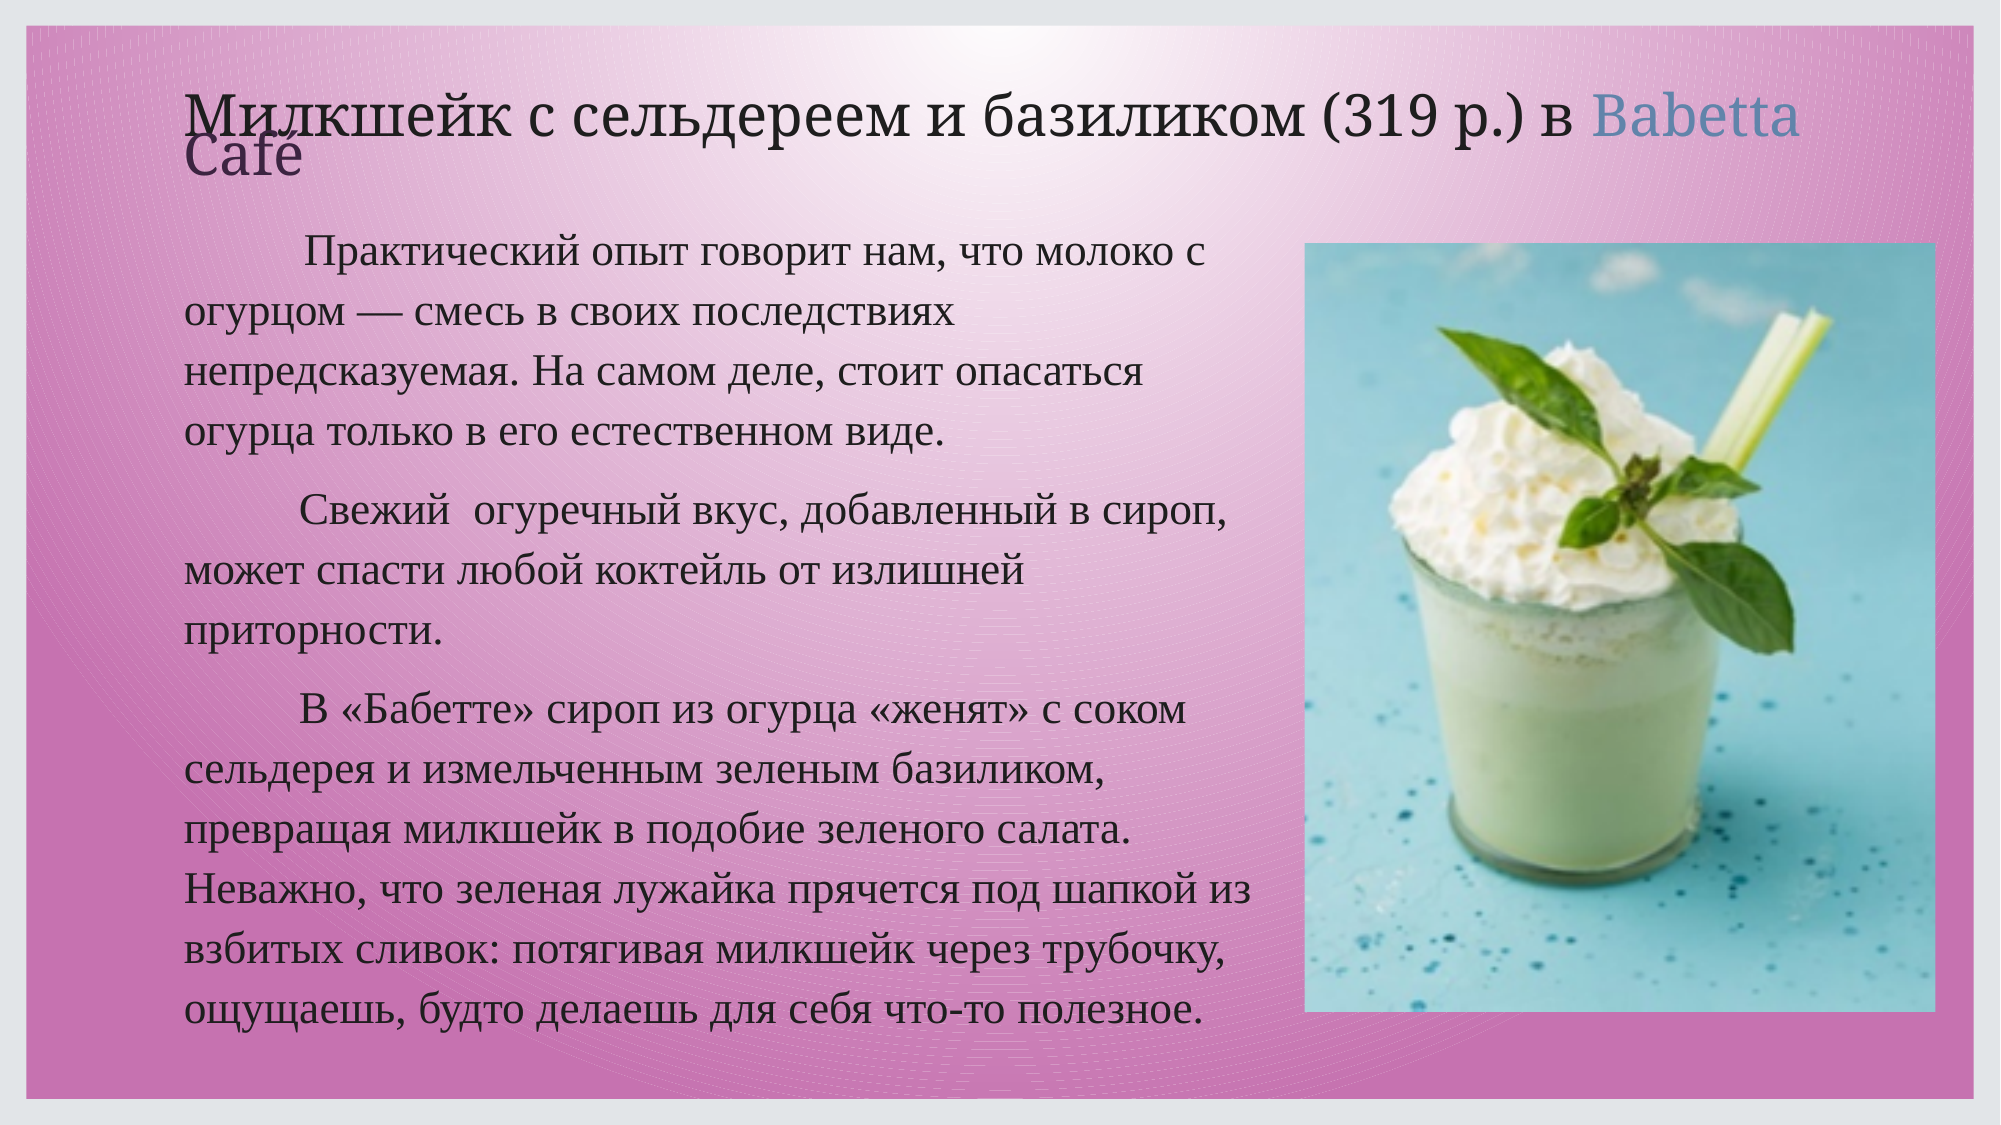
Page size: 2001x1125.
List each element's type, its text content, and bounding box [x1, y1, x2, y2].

title Милкшейк с сельдереем и базиликом (319 р.) в Babetta Café [168, 72, 1915, 244]
list Практический опыт говорит нам, что молоко с огурцом — смесь в своих последствиях непредсказуемая. На самом деле, стоит опасаться огурца только в его естественном виде. Свежий огуречный вкус, добавленный в сироп, может спасти любой коктейль от излишней приторности. В «Бабетте» сироп из огурца «женят» с соком сельдерея и измельченным зеленым базиликом, превращая милкшейк в подобие зеленого салата. Неважно, что зеленая лужайка прячется под шапкой из взбитых сливок: потягивая милкшейк через трубочку, ощущаешь, будто делаешь для себя что-то полезное. [168, 206, 1277, 1053]
picture [1304, 243, 1936, 1012]
